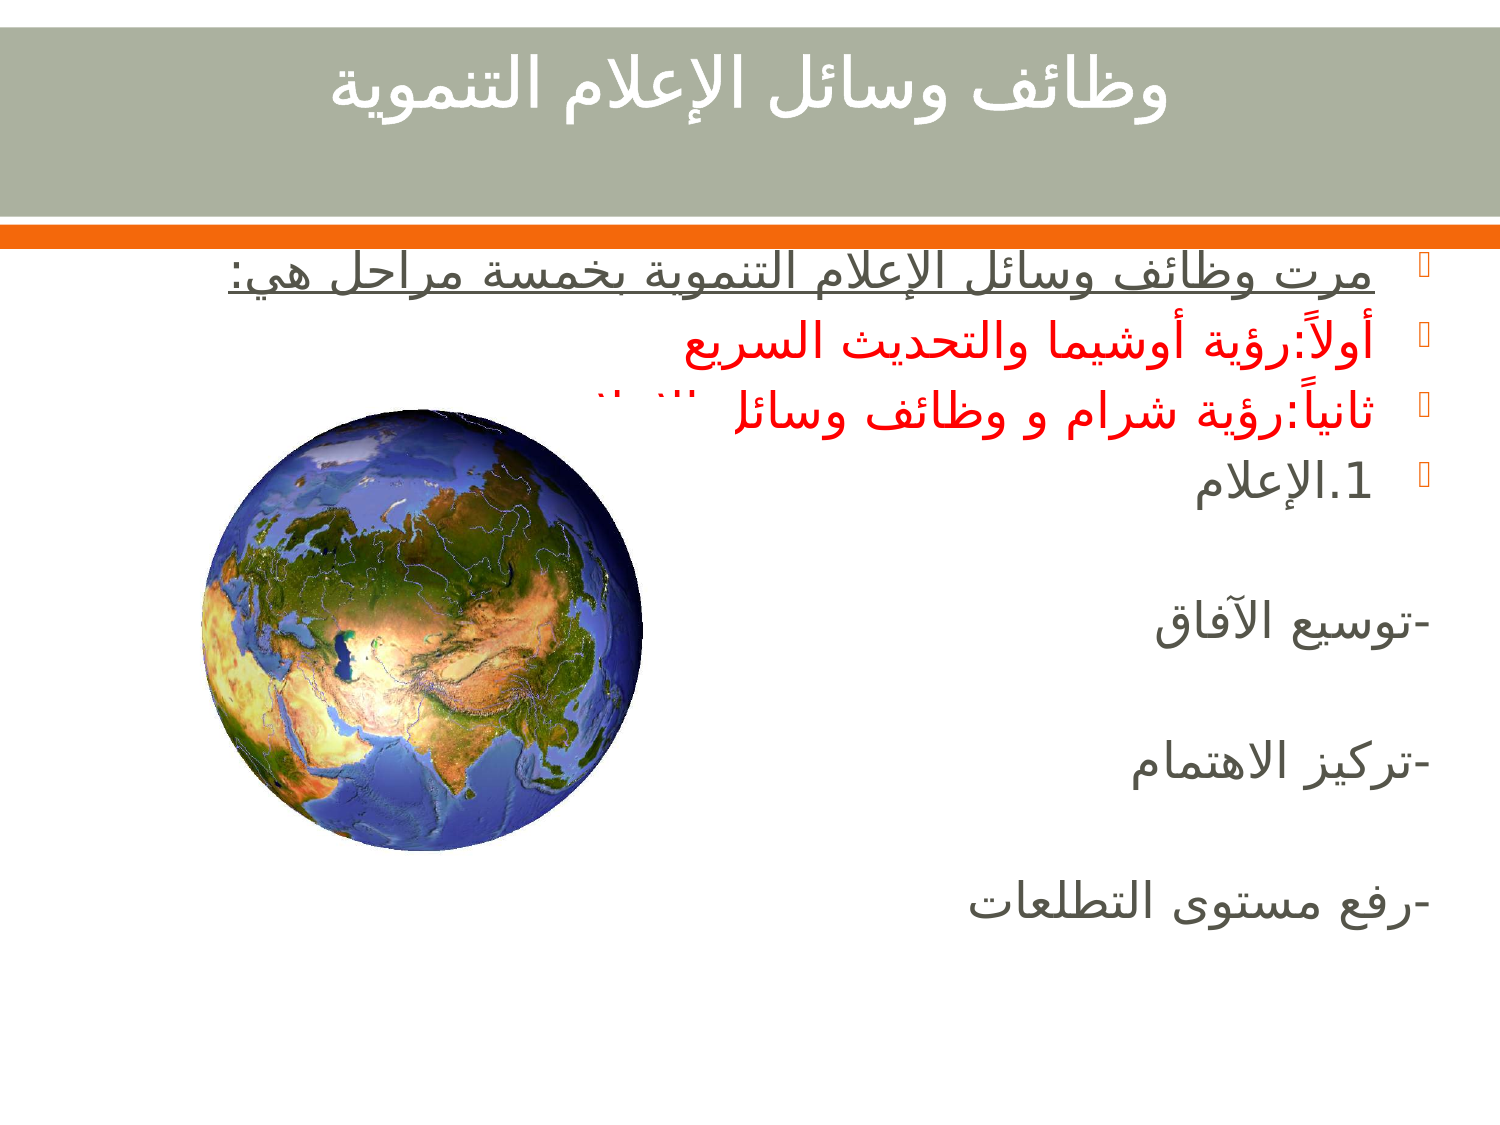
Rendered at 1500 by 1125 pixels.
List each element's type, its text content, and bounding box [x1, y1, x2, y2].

title وظائف وسائل الإعلام التنموية [75, 29, 1425, 160]
list مرت وظائف وسائل الإعلام التنموية بخمسة مراحل هي: أولاً:رؤية أوشيما والتحديث السريع ثانياً:رؤية شرام و وظائف وسائل الإعلام 1.الإعلام -توسيع الآفاق -تركيز الاهتمام -رفع مستوى التطلعات [75, 160, 1447, 1005]
picture [111, 396, 736, 865]
